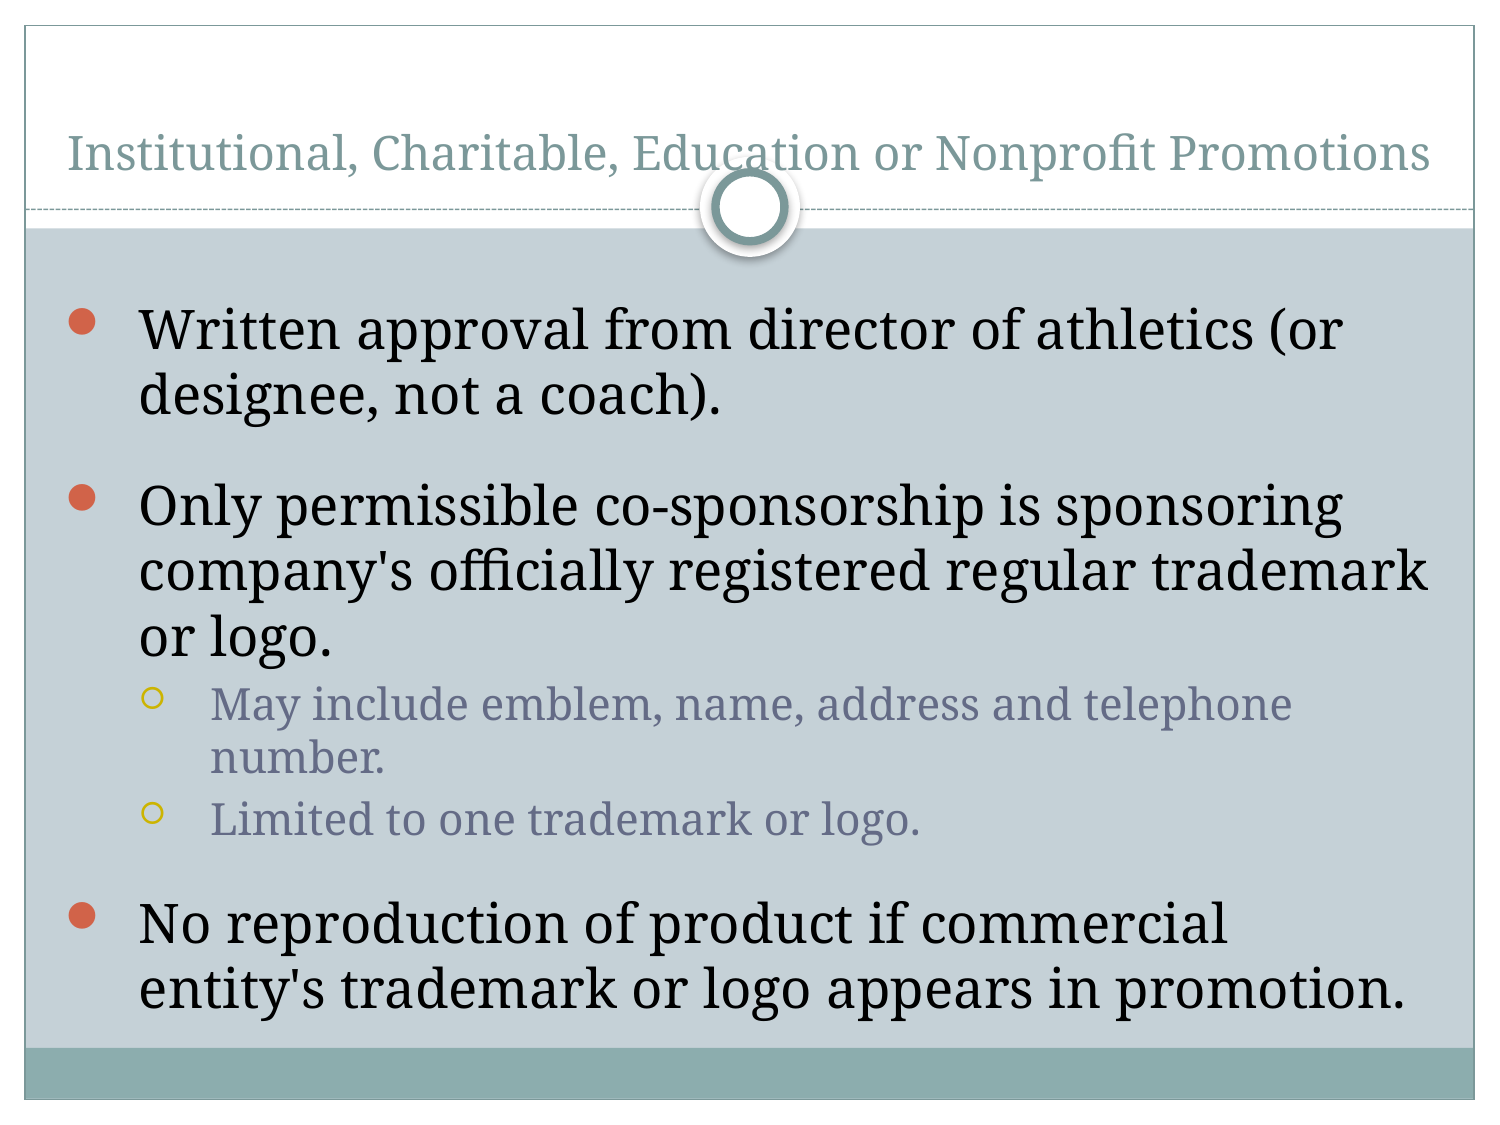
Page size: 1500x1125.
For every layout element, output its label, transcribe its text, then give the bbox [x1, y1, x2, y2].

title Institutional, Charitable, Education or Nonprofit Promotions [50, 62, 1450, 187]
list Written approval from director of athletics (or designee, not a coach). Only permissible co-sponsorship is sponsoring company's officially registered regular trademark or logo. May include emblem, name, address and telephone number. Limited to one trademark or logo. No reproduction of product if commercial entity's trademark or logo appears in promotion. [50, 287, 1445, 1038]
